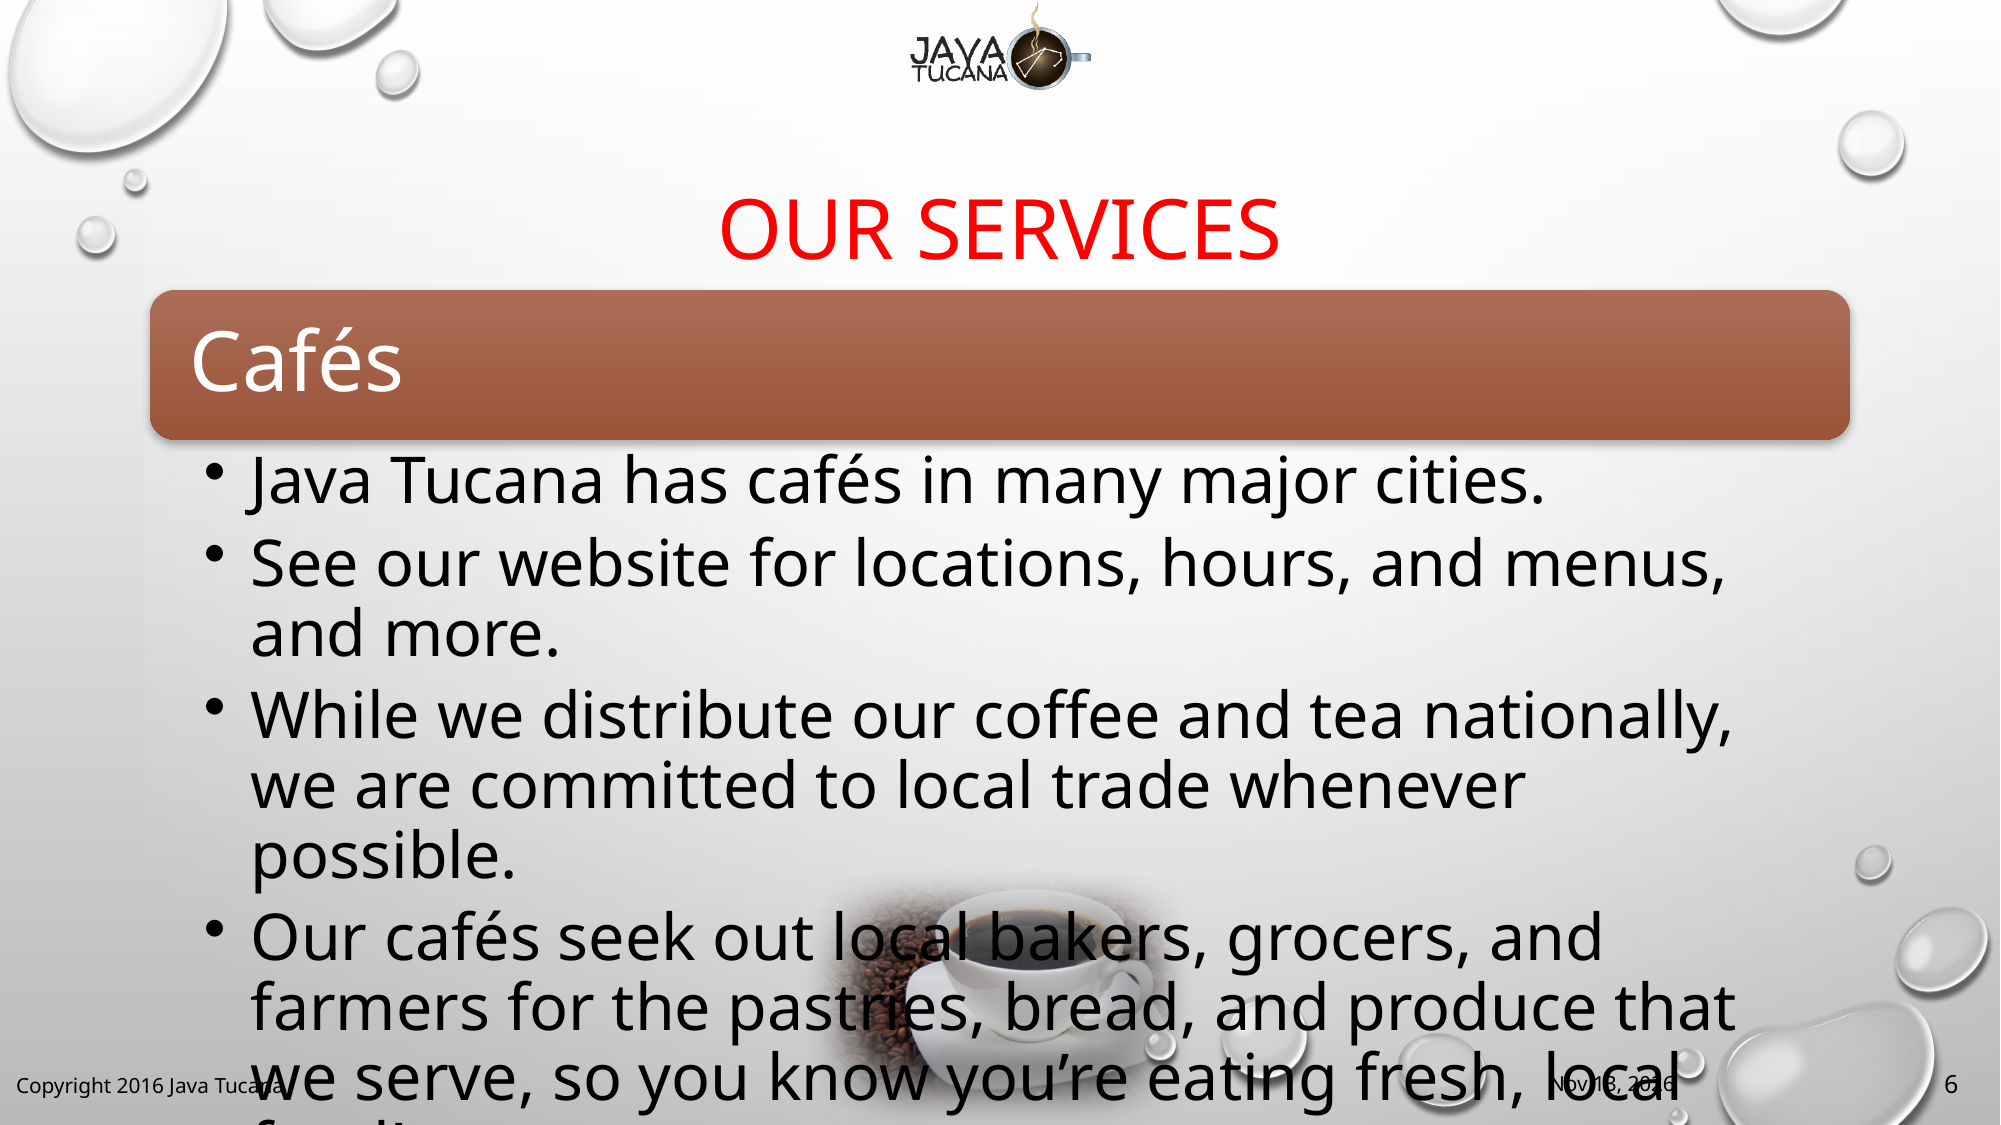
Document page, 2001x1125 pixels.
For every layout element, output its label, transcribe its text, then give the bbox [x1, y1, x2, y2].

title Our Services [149, 101, 1851, 282]
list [149, 282, 1851, 951]
slide_number 26-Mar-16 [1239, 1055, 1690, 1116]
slide_number 6 [1848, 1055, 1974, 1116]
footer Copyright 2016 Java Tucana [1, 1055, 1096, 1116]
picture [0, 0, 2001, 1125]
